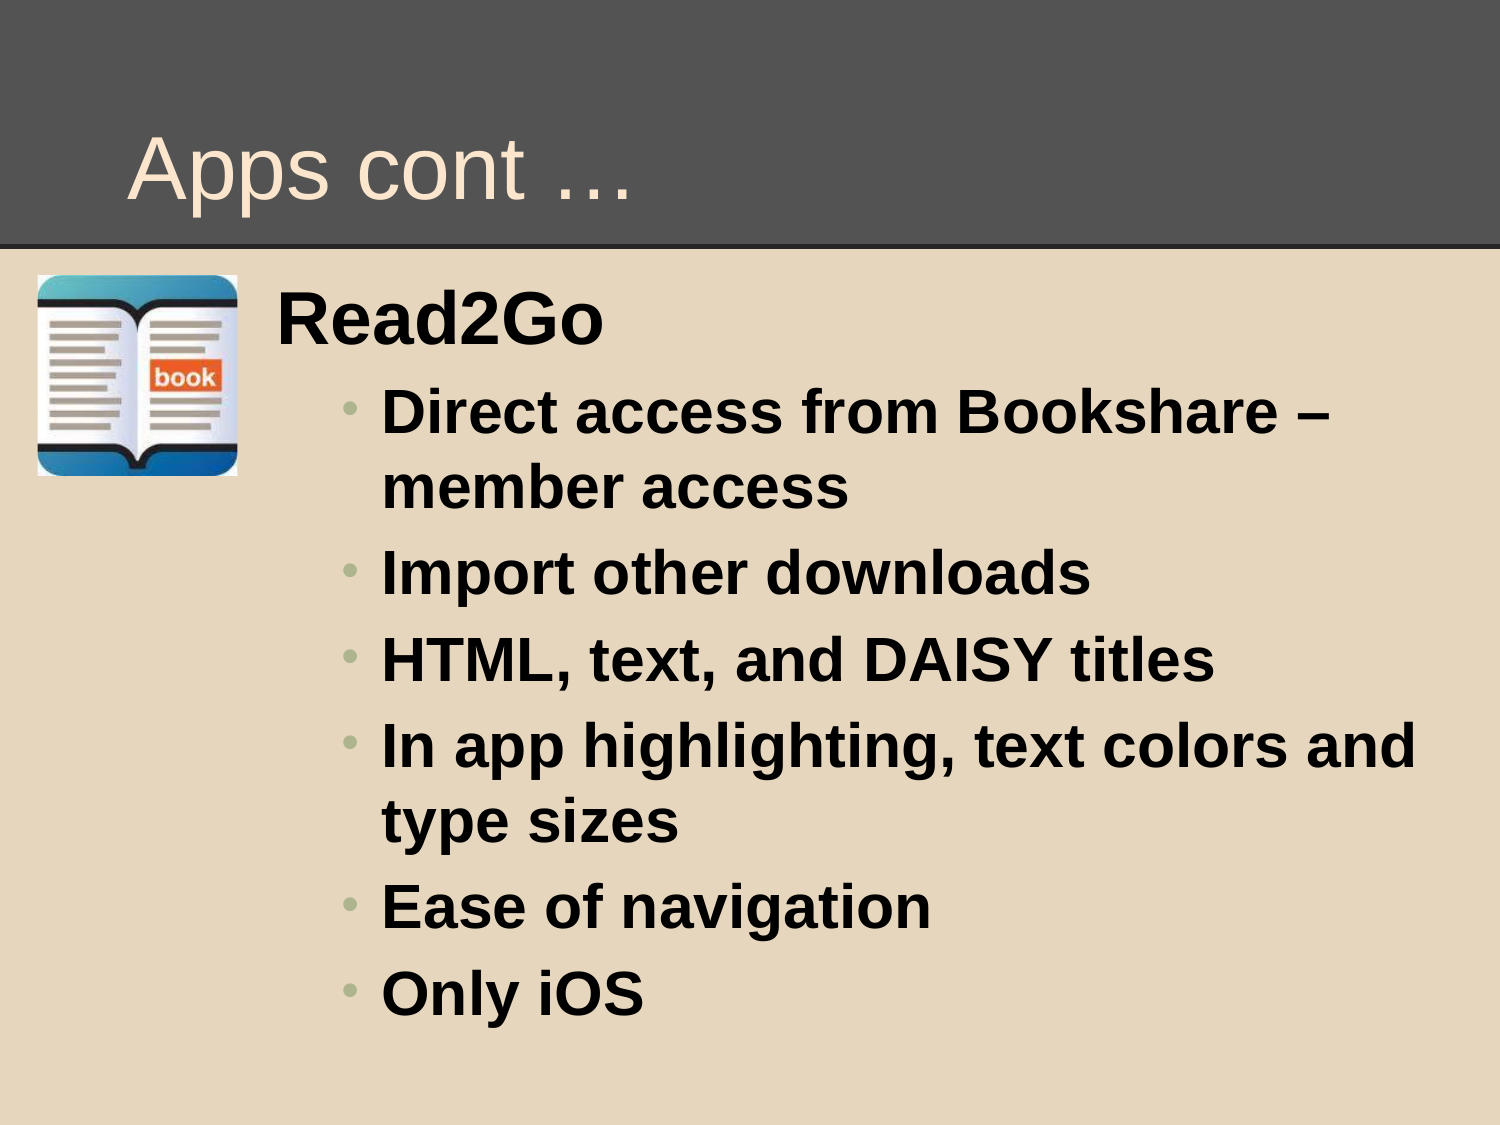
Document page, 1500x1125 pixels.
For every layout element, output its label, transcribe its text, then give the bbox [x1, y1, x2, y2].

list Read2Go Direct access from Bookshare – member access Import other downloads HTML, text, and DAISY titles In app highlighting, text colors and type sizes Ease of navigation Only iOS [261, 261, 1457, 1125]
title Apps cont … [75, 14, 1425, 233]
text_box [37, 275, 238, 476]
